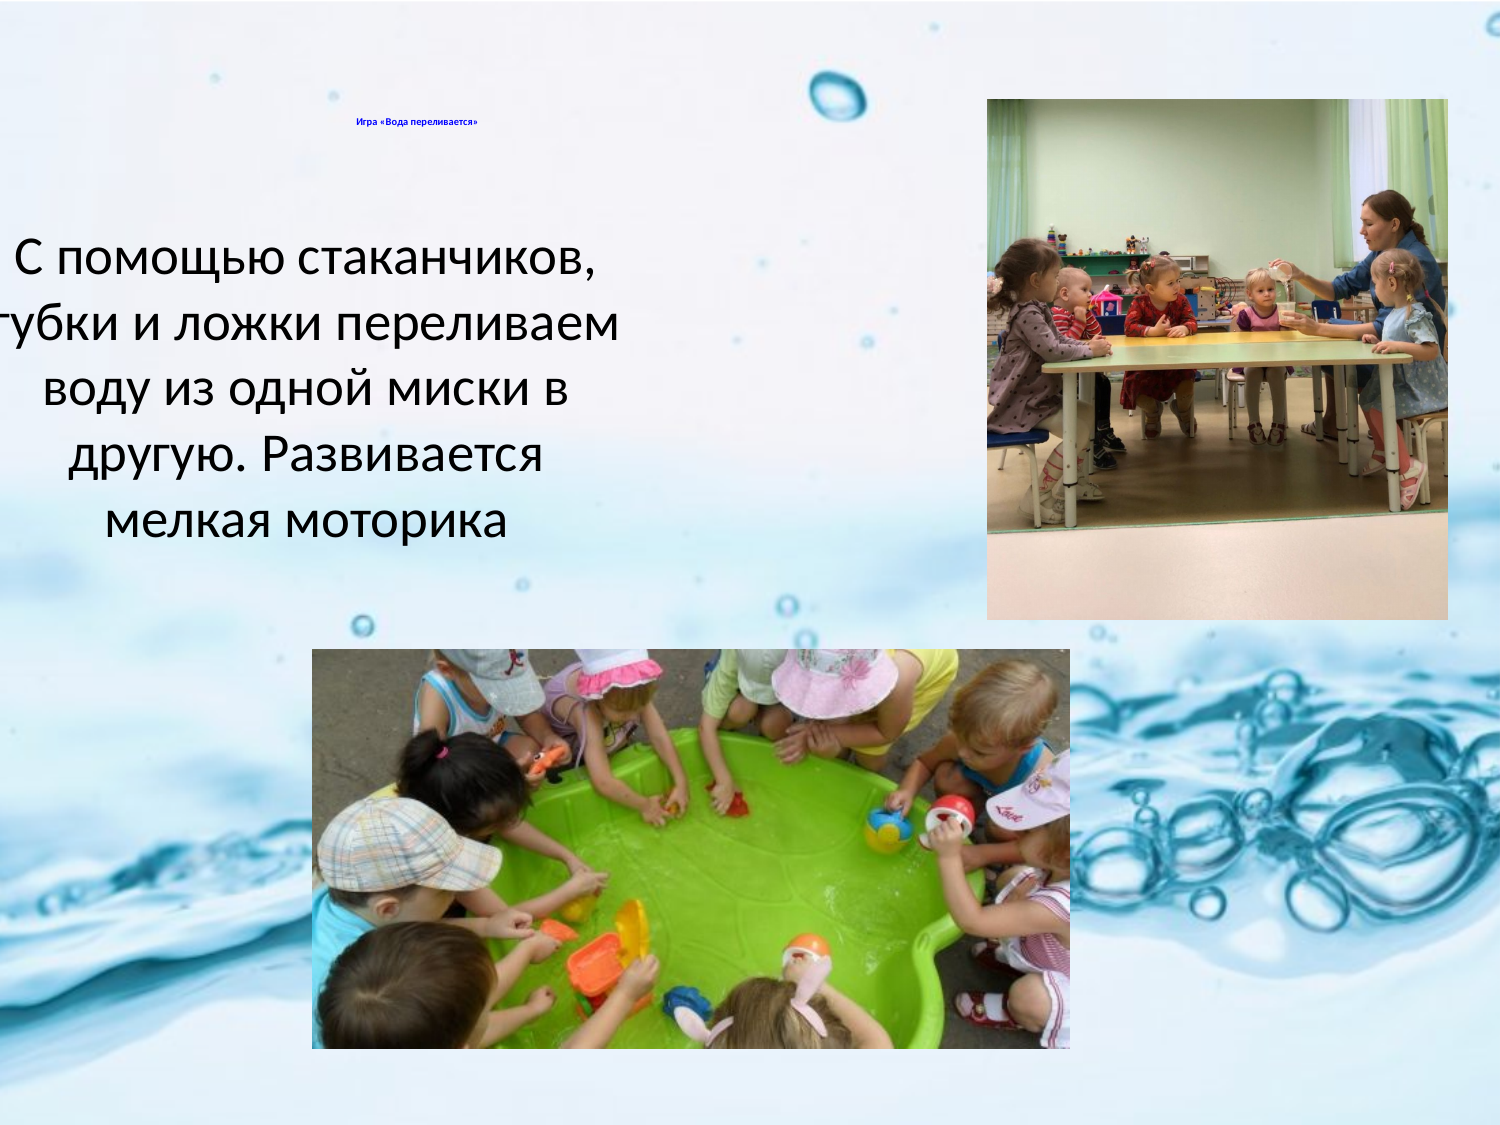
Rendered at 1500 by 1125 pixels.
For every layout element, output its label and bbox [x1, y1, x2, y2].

picture [0, 0, 1500, 1125]
list [312, 649, 1070, 1049]
